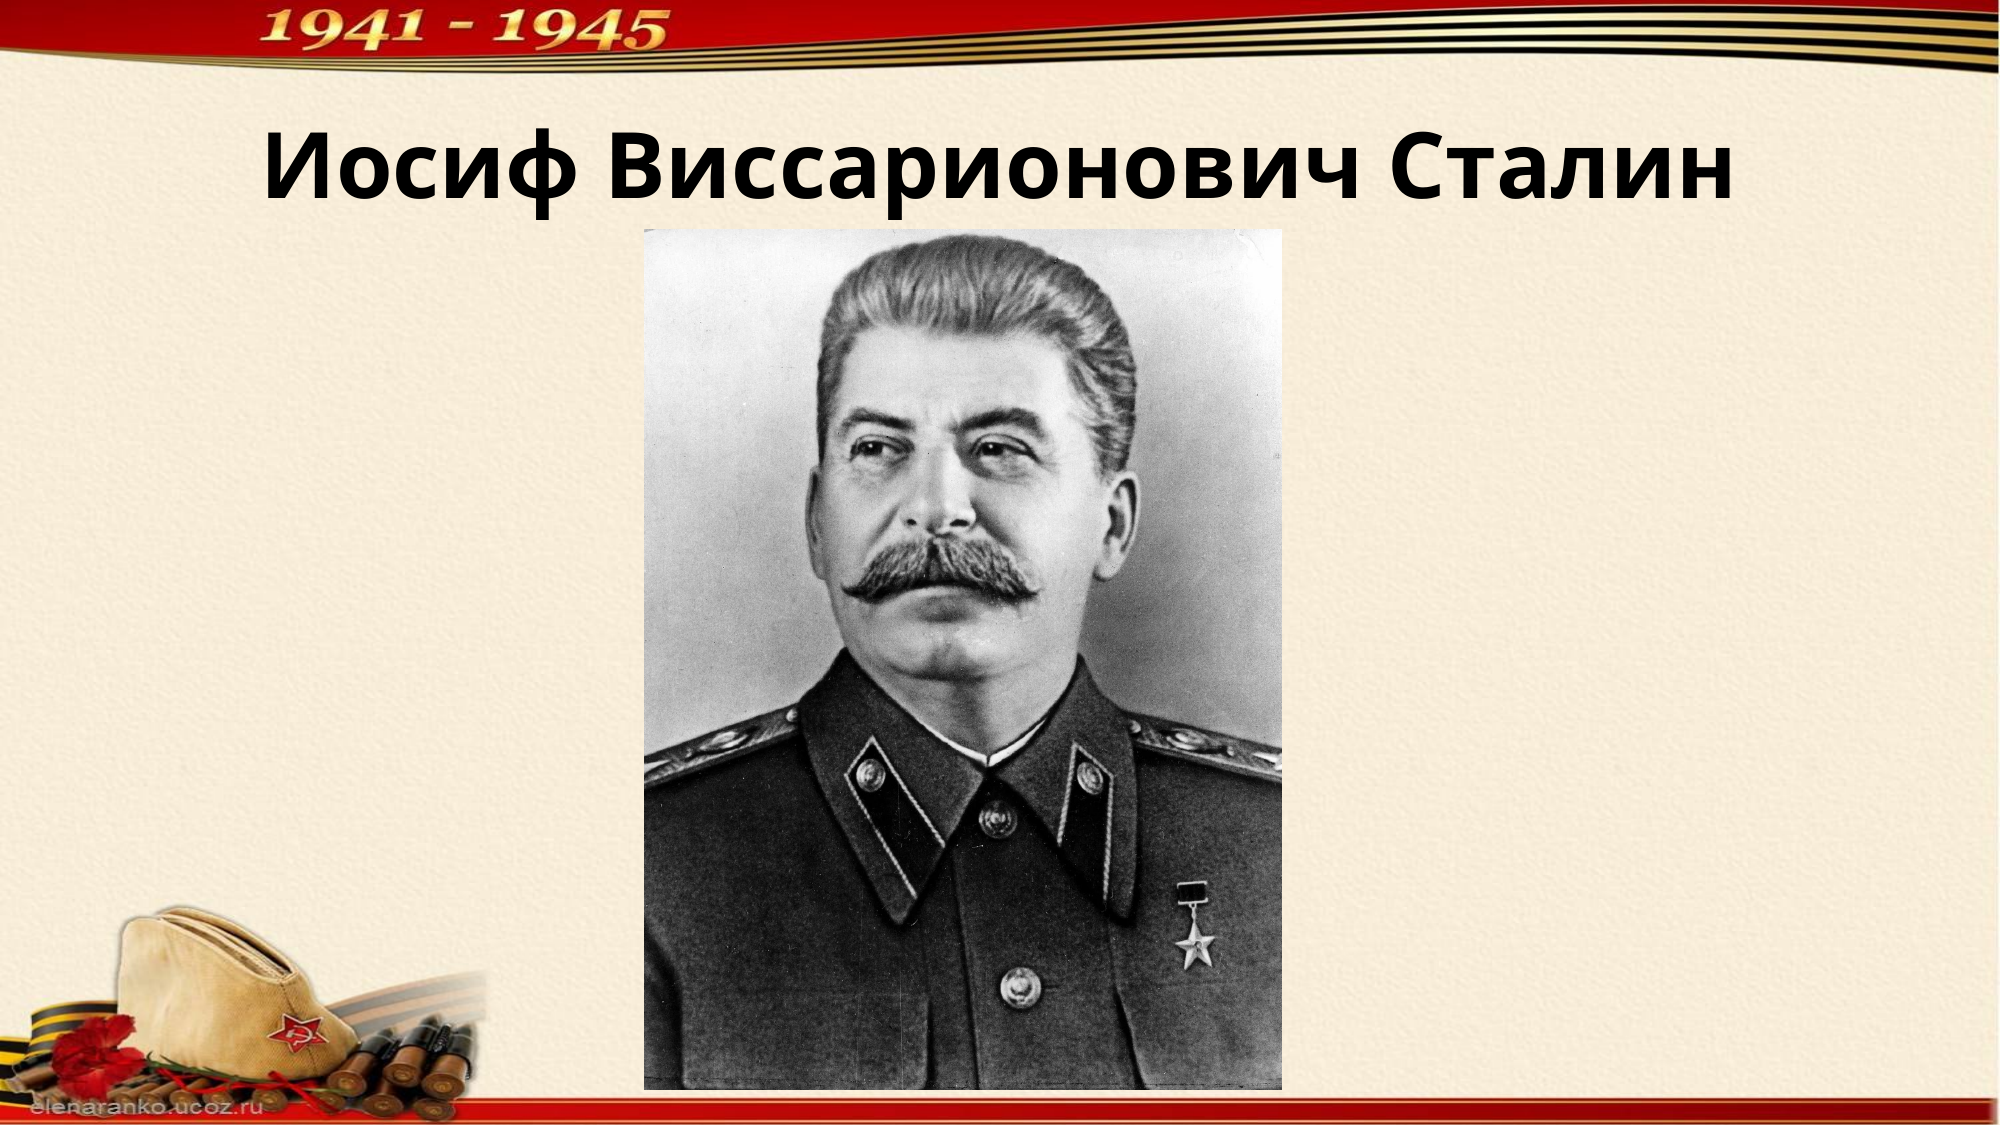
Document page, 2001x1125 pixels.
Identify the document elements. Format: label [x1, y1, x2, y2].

picture [644, 229, 1282, 1091]
list [0, 0, 2000, 1125]
